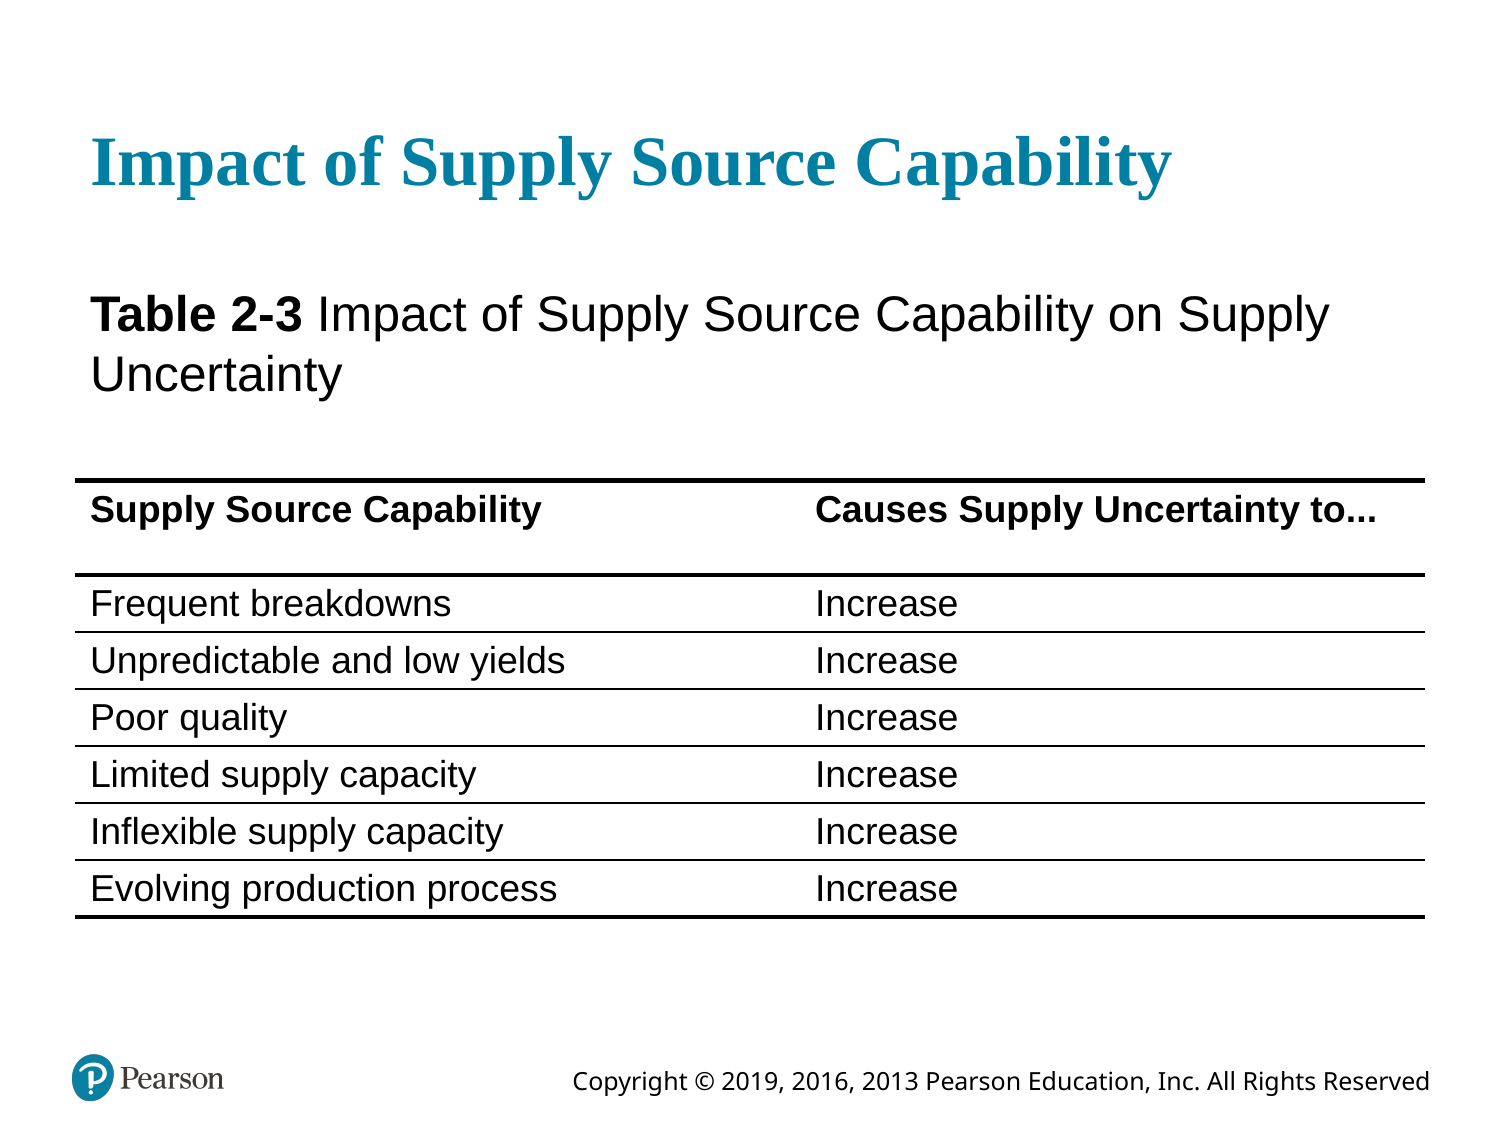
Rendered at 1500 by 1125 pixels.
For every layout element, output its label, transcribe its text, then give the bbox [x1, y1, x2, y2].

table_cell Poor quality [75, 690, 800, 745]
table_header Causes Supply Uncertainty to... [800, 483, 1425, 573]
table_cell Increase [800, 861, 1425, 915]
table_cell Increase [800, 747, 1425, 802]
table_cell Evolving production process [75, 861, 800, 915]
picture [72, 1087, 83, 1101]
table_cell Frequent breakdowns [75, 577, 800, 631]
picture [98, 1054, 224, 1101]
table_cell Increase [800, 804, 1425, 859]
table_header Supply Source Capability [75, 483, 800, 573]
list Table 2-3 Impact of Supply Source Capability on Supply Uncertainty [75, 266, 1425, 406]
table_cell Unpredictable and low yields [75, 633, 800, 688]
picture [80, 1063, 106, 1088]
table_cell Increase [800, 633, 1425, 688]
table_cell Increase [800, 690, 1425, 745]
picture [72, 1054, 88, 1070]
table_cell Limited supply capacity [75, 747, 800, 802]
title Impact of Supply Source Capability [75, 0, 1425, 216]
table_cell Increase [800, 577, 1425, 631]
table_cell Inflexible supply capacity [75, 804, 800, 859]
